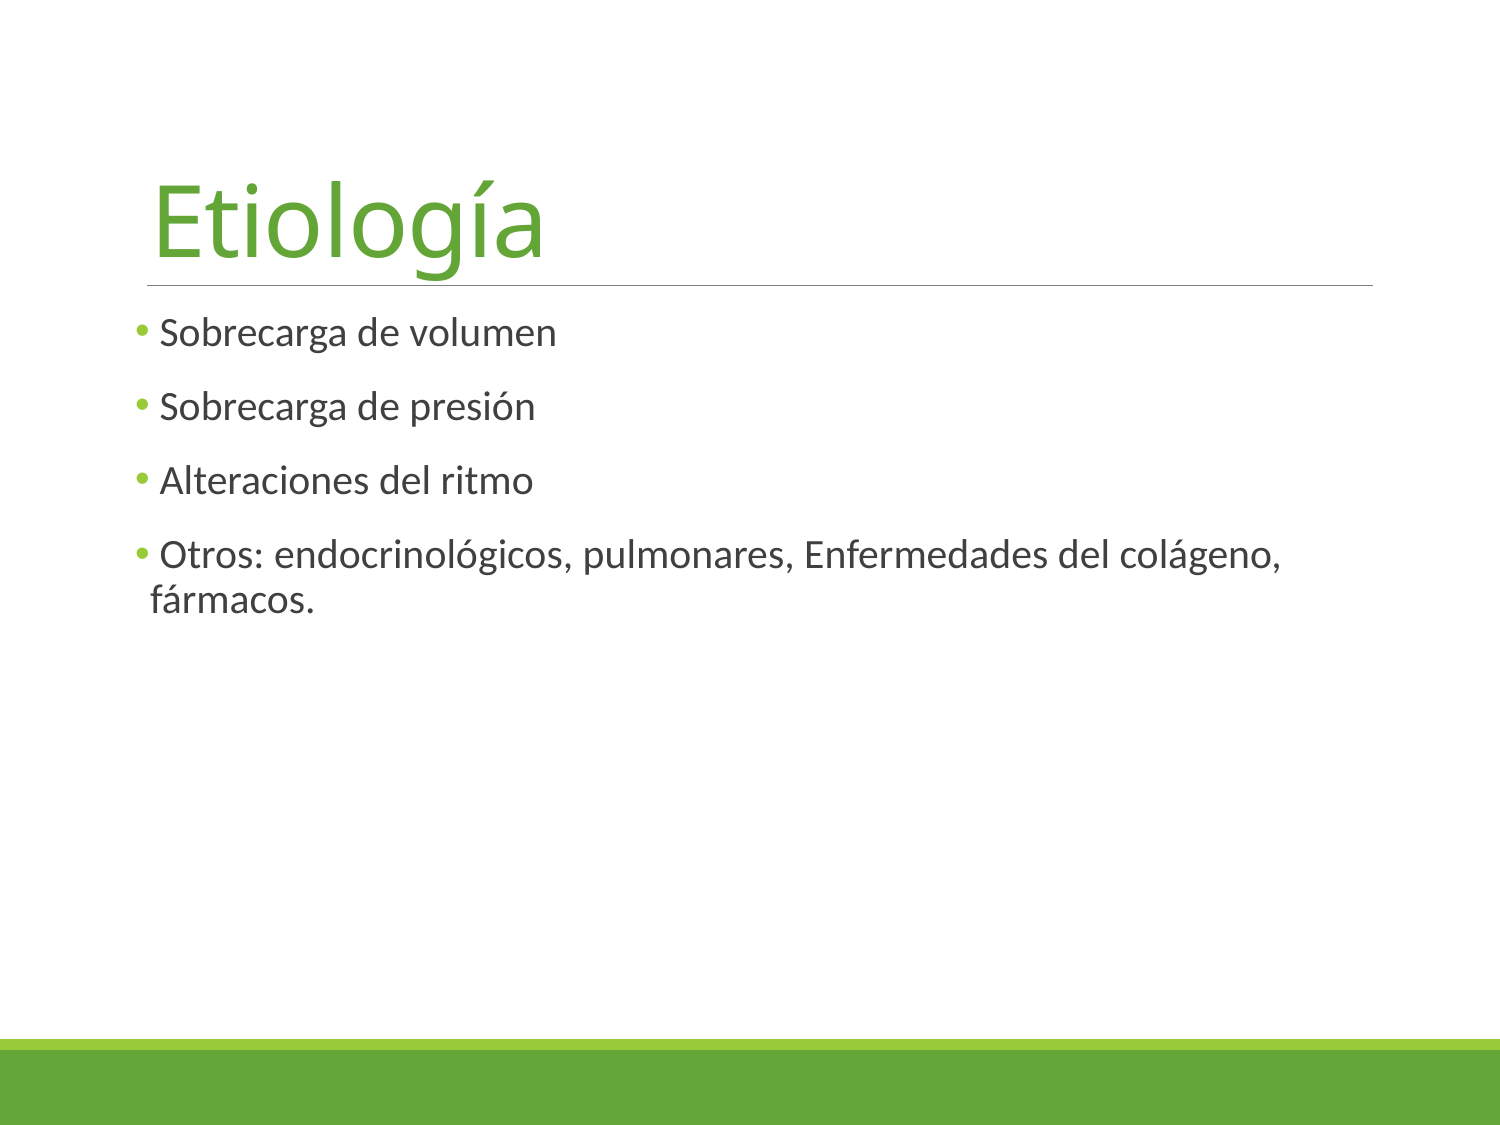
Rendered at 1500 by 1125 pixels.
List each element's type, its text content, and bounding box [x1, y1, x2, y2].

title Etiología [135, 47, 1373, 285]
list Sobrecarga de volumen Sobrecarga de presión Alteraciones del ritmo Otros: endocrinológicos, pulmonares, Enfermedades del colágeno, fármacos. [135, 302, 1373, 963]
